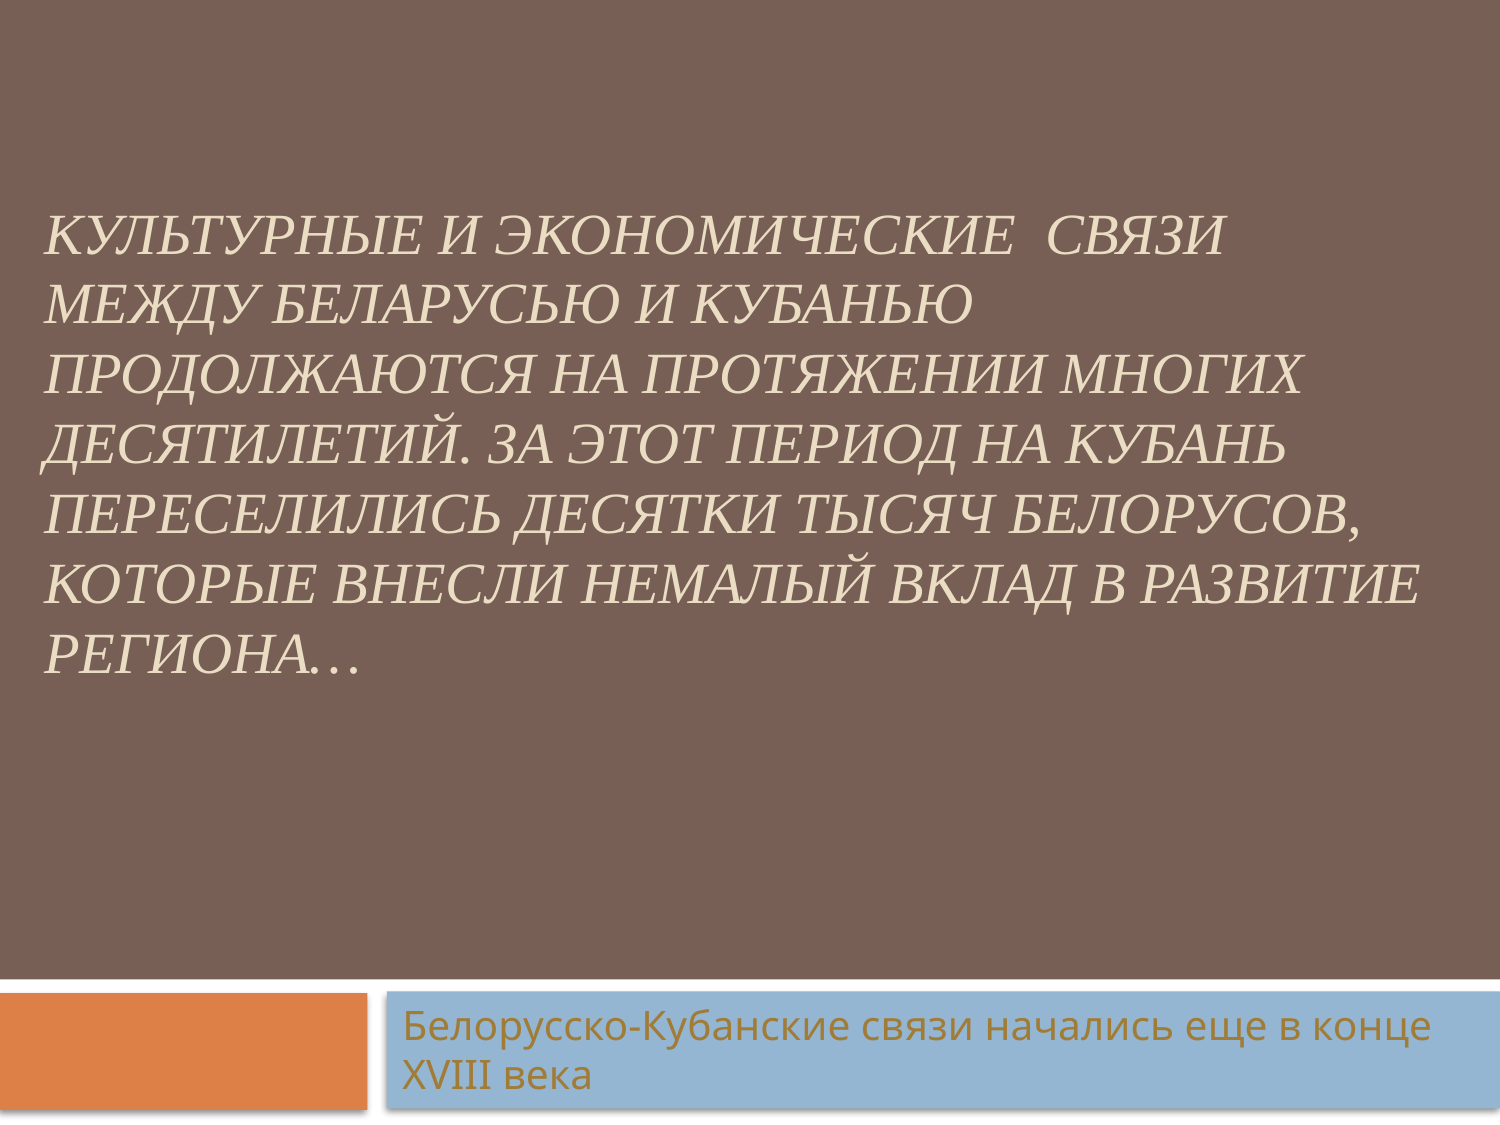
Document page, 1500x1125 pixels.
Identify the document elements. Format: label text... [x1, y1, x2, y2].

subtitle Белорусско-Кубанские связи начались еще в конце XVIII века [387, 992, 1488, 1105]
title Культурные и экономические связи между Беларусью и кубанью продолжаются на протяжении многих десятилетий. За этот период на кубань переселились десятки тысяч белорусов, которые внесли немалый вклад в развитие региона… [29, 113, 1450, 693]
